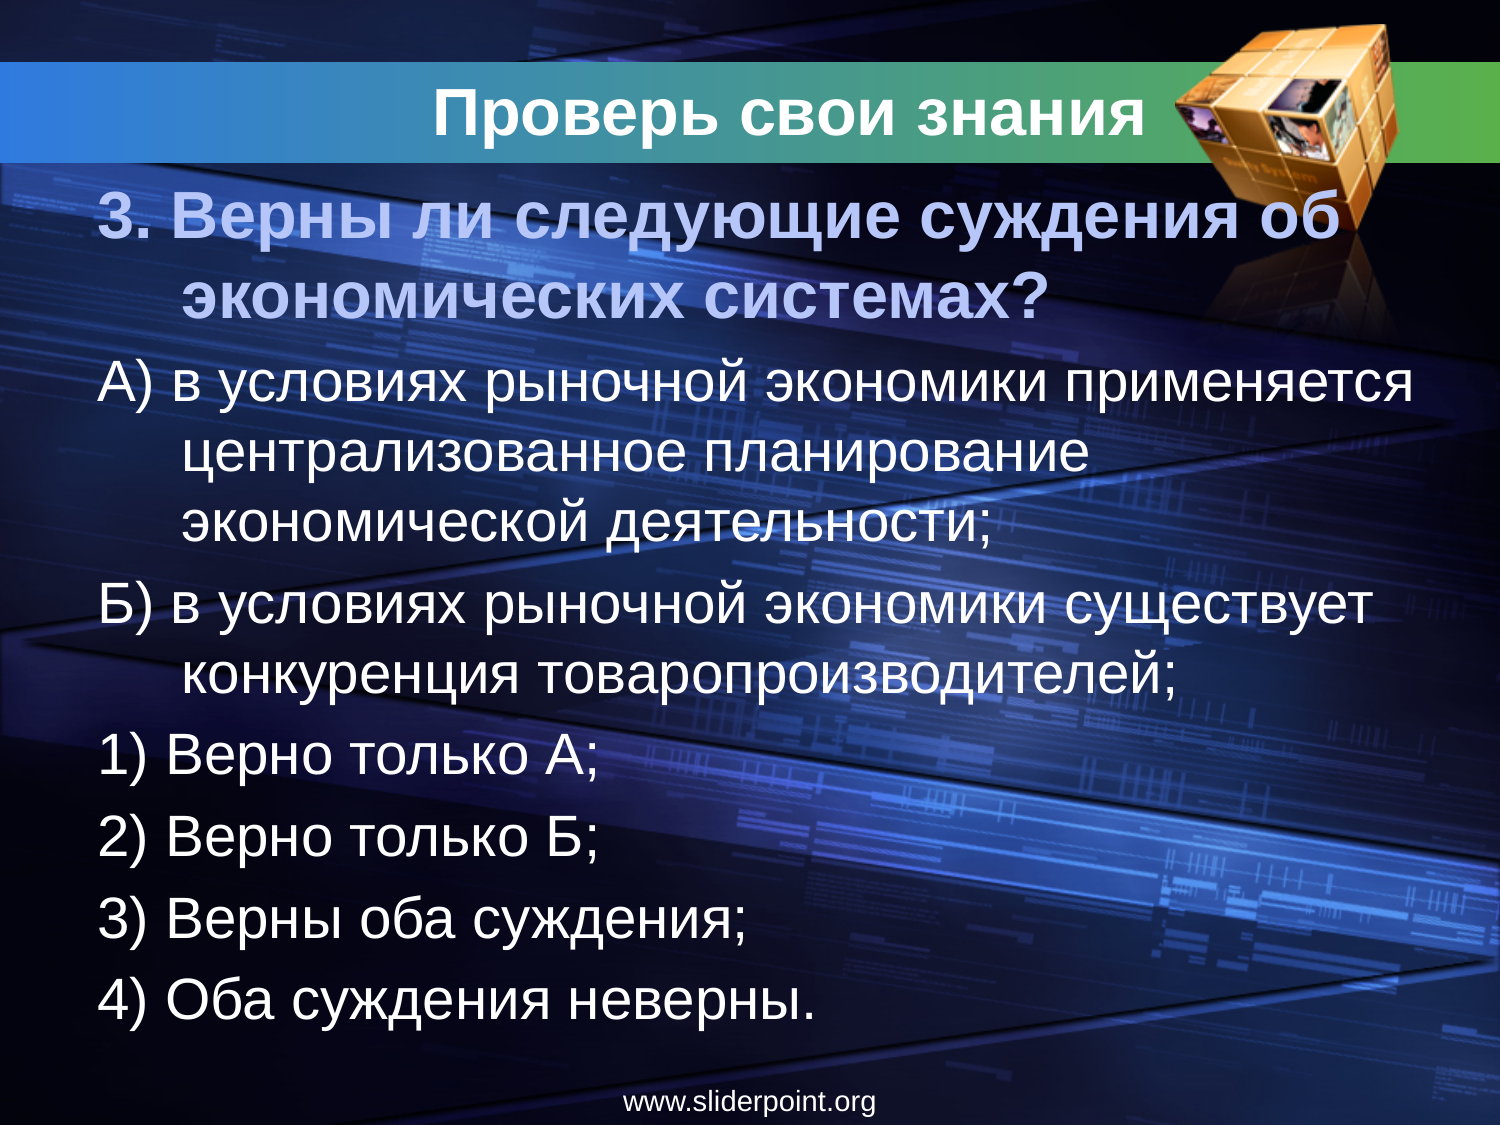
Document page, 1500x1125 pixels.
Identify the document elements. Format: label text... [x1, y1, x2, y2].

picture [0, 0, 1500, 1125]
footer www.sliderpoint.org [512, 1074, 988, 1116]
list 3. Верны ли следующие суждения об экономических системах? А) в условиях рыночной экономики применяется централизованное планирование экономической деятельности; Б) в условиях рыночной экономики существует конкуренция товаропроизводителей; 1) Верно только А; 2) Верно только Б; 3) Верны оба суждения; 4) Оба суждения неверны. [81, 163, 1433, 1015]
title Проверь свои знания [74, 62, 1163, 156]
